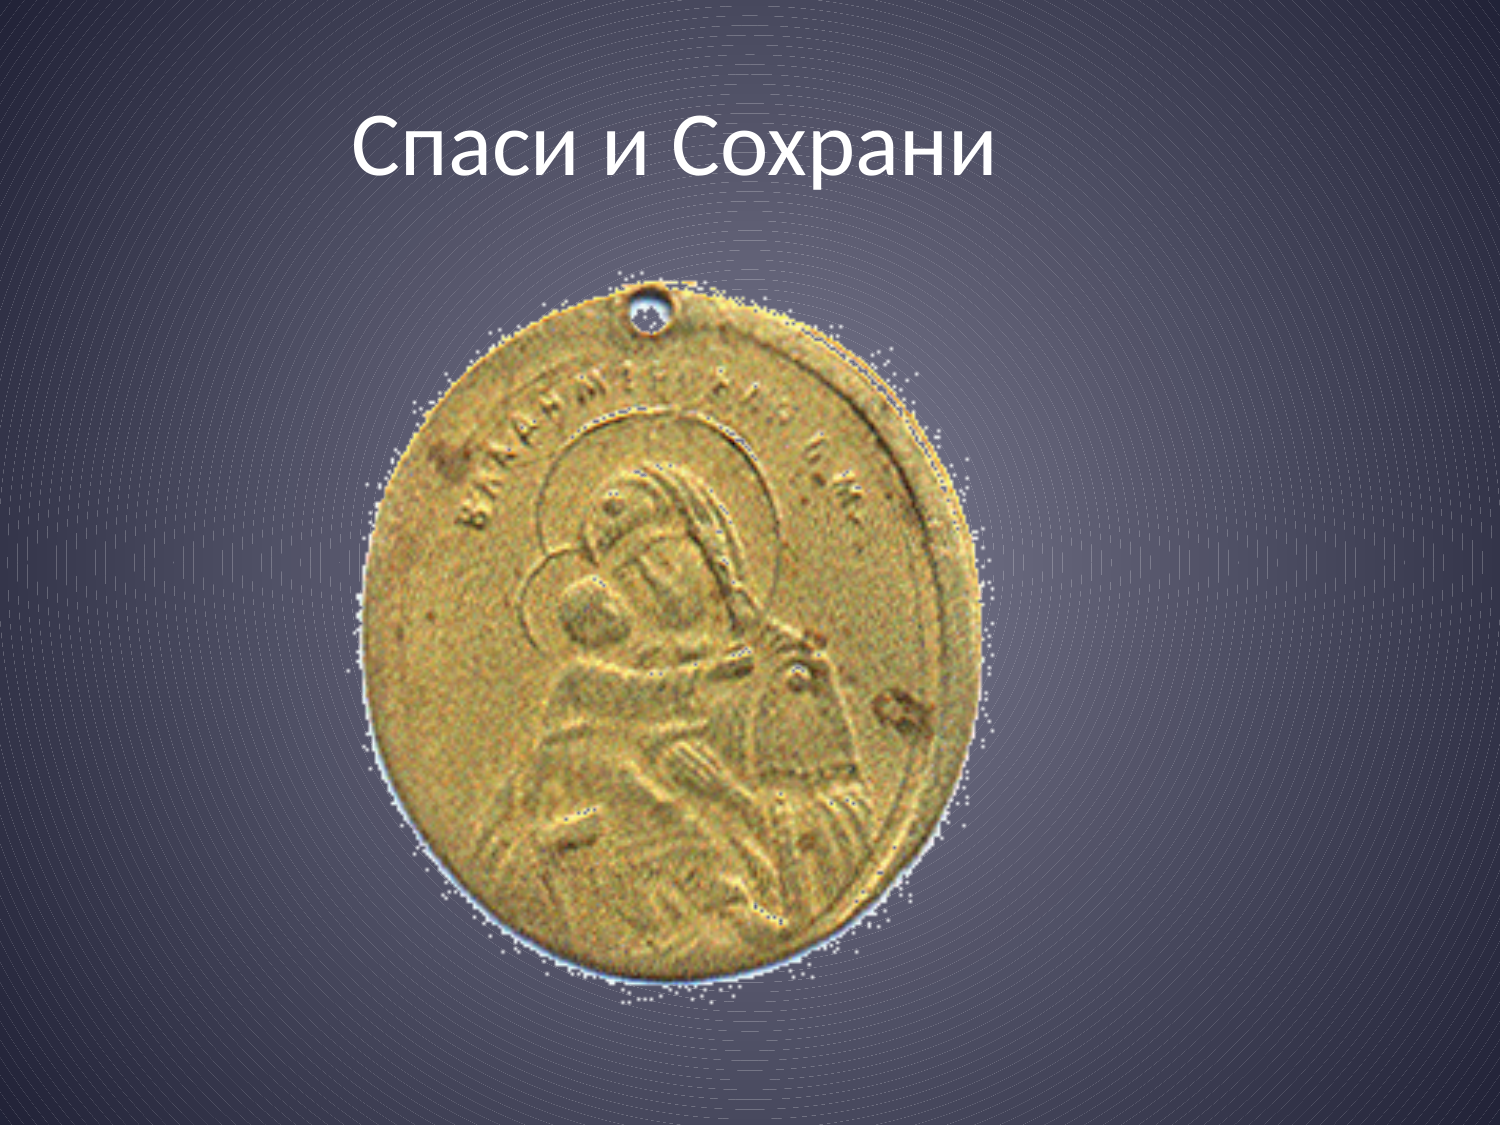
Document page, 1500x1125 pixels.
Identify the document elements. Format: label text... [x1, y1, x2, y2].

title Спаси и Сохрани [0, 45, 1350, 233]
picture [313, 222, 1034, 1044]
